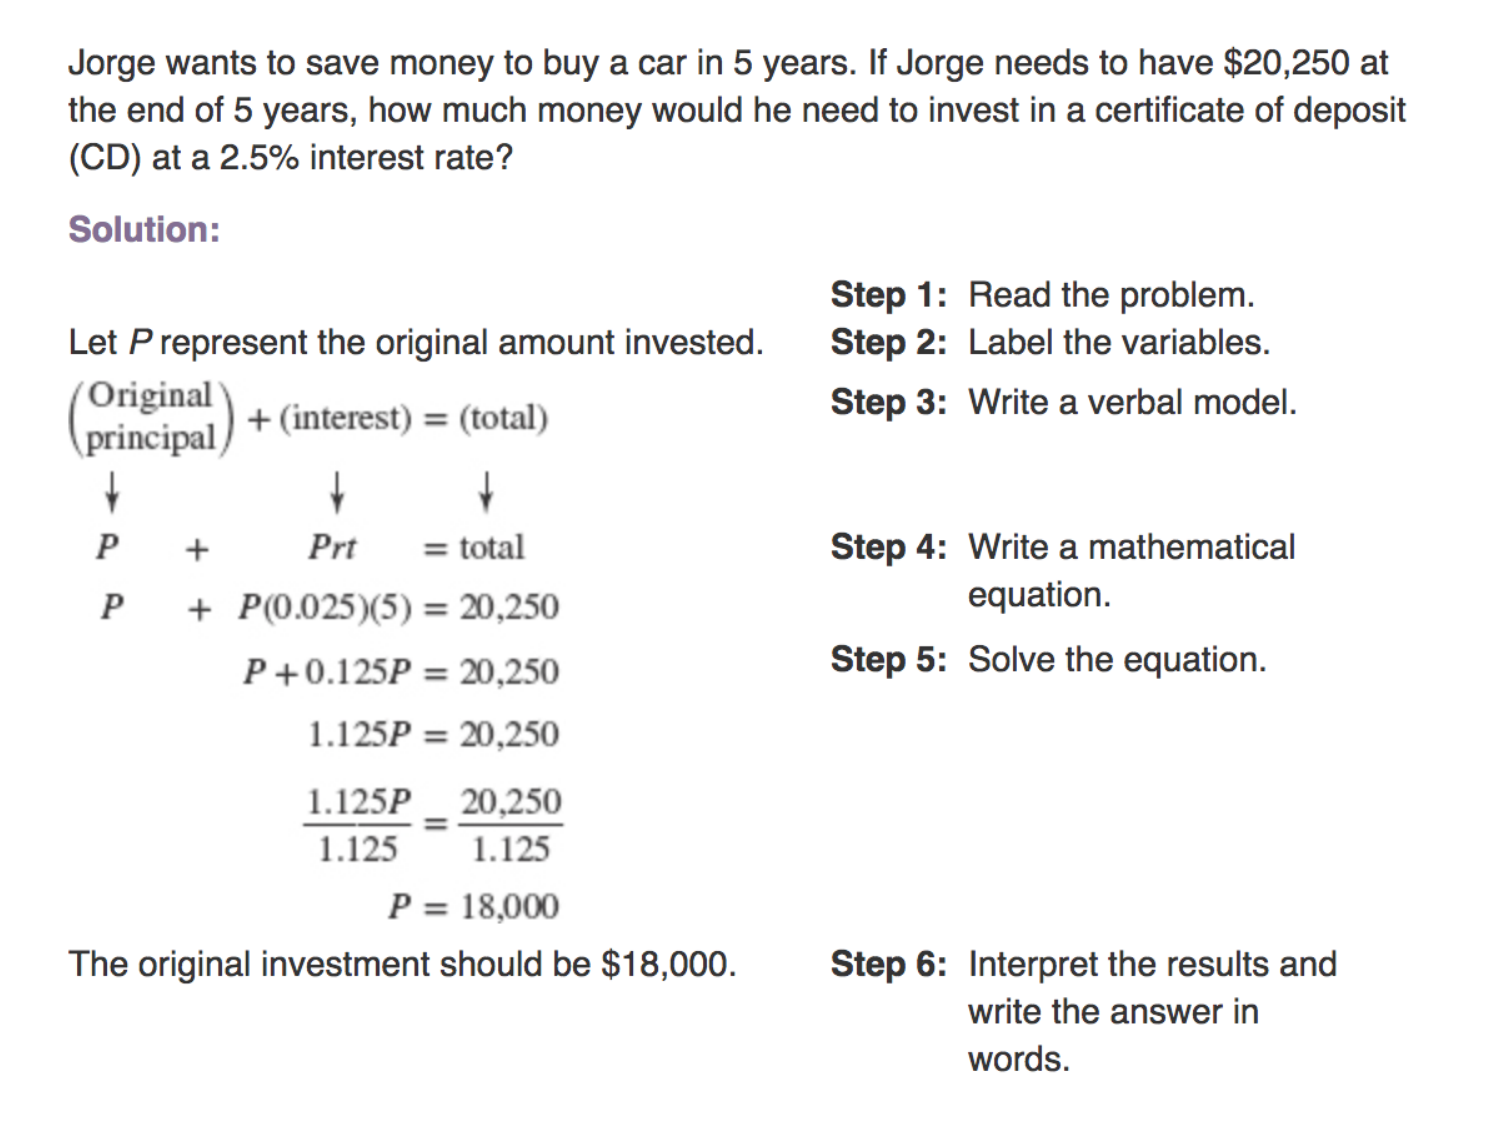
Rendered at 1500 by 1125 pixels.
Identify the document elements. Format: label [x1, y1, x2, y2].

list [0, 41, 1500, 1082]
